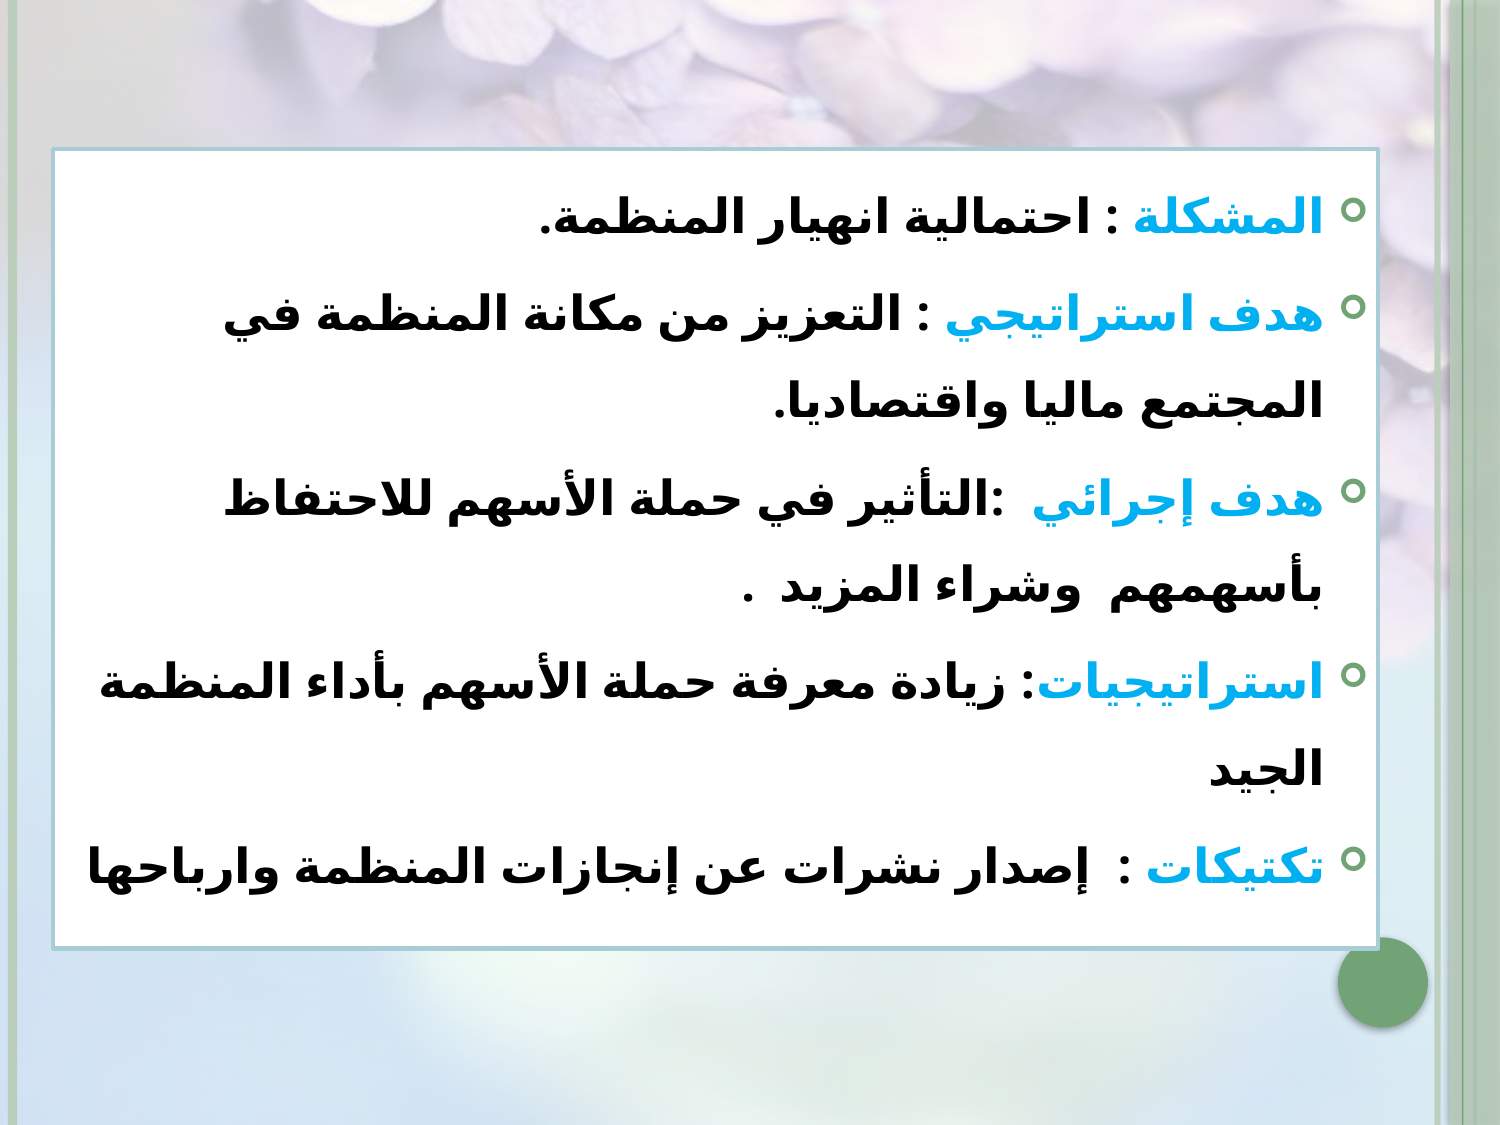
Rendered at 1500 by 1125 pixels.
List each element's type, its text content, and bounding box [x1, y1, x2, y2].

list المشكلة : احتمالية انهيار المنظمة. هدف استراتيجي : التعزيز من مكانة المنظمة في المجتمع ماليا واقتصاديا. هدف إجرائي :التأثير في حملة الأسهم للاحتفاظ بأسهمهم وشراء المزيد . استراتيجيات: زيادة معرفة حملة الأسهم بأداء المنظمة الجيد تكتيكات : إصدار نشرات عن إنجازات المنظمة وارباحها [51, 147, 1380, 951]
